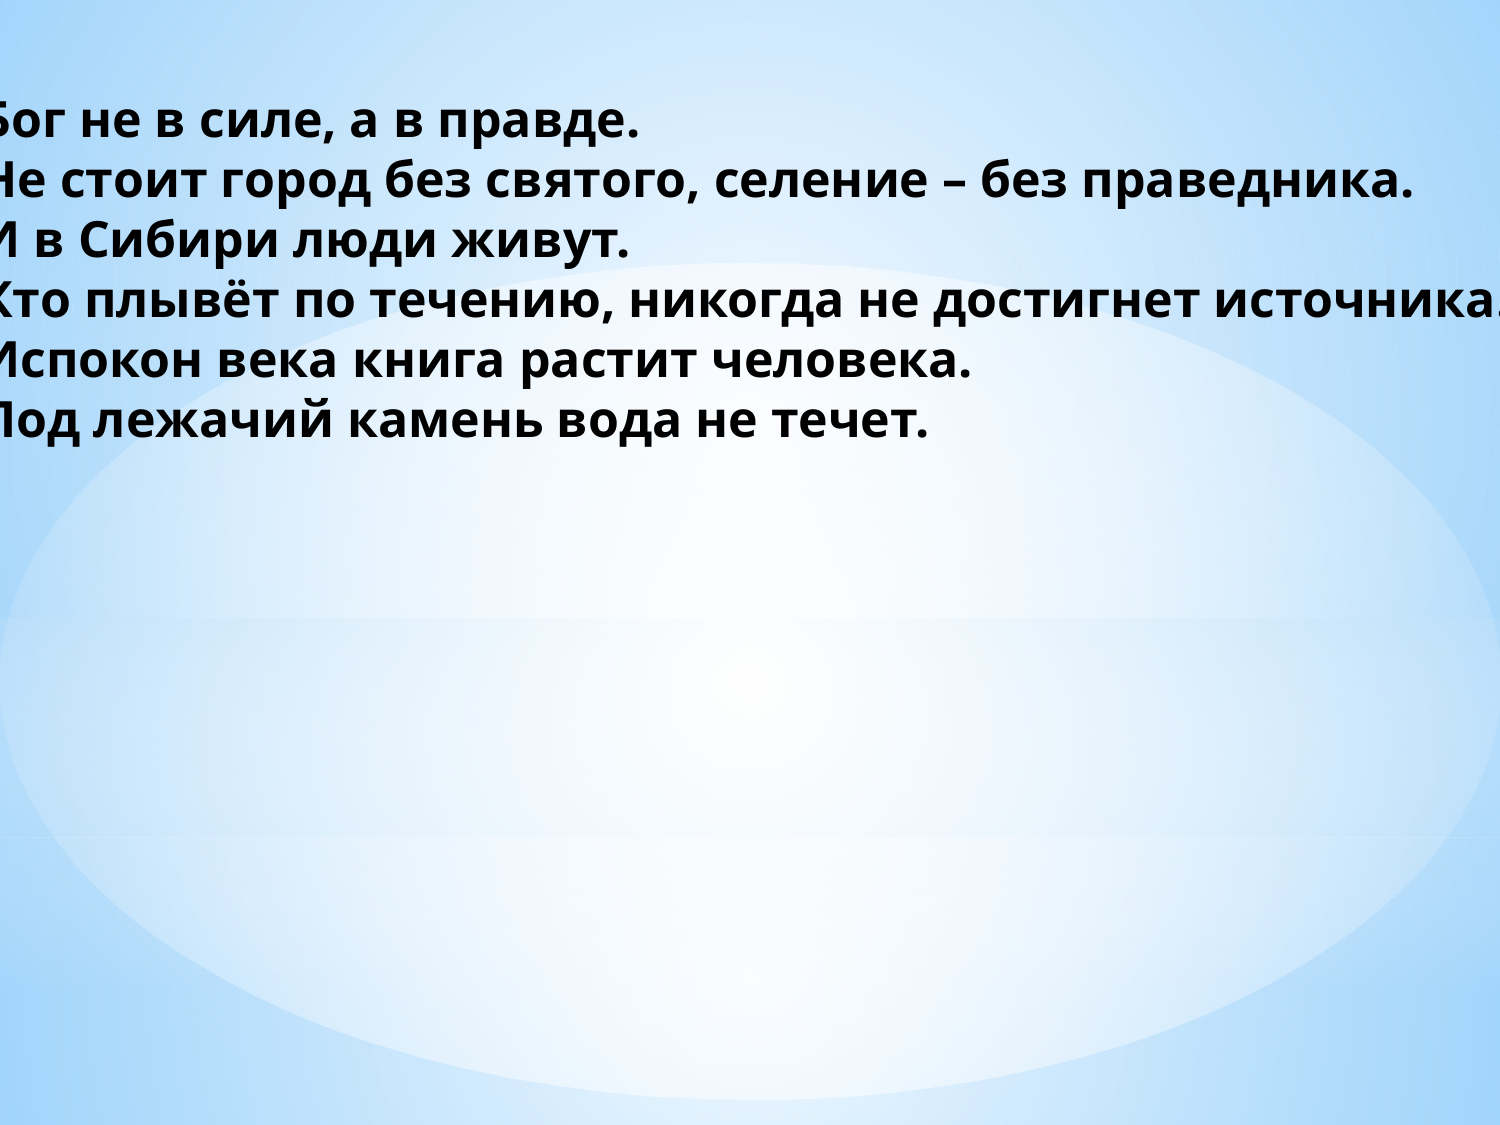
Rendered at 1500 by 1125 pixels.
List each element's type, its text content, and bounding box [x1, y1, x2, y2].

text_box Бог не в силе, а в правде. Не стоит город без святого, селение – без праведника. И в Сибири люди живут. Кто плывёт по течению, никогда не достигнет источника. Испокон века книга растит человека. Под лежачий камень вода не течет. [0, 79, 1500, 455]
